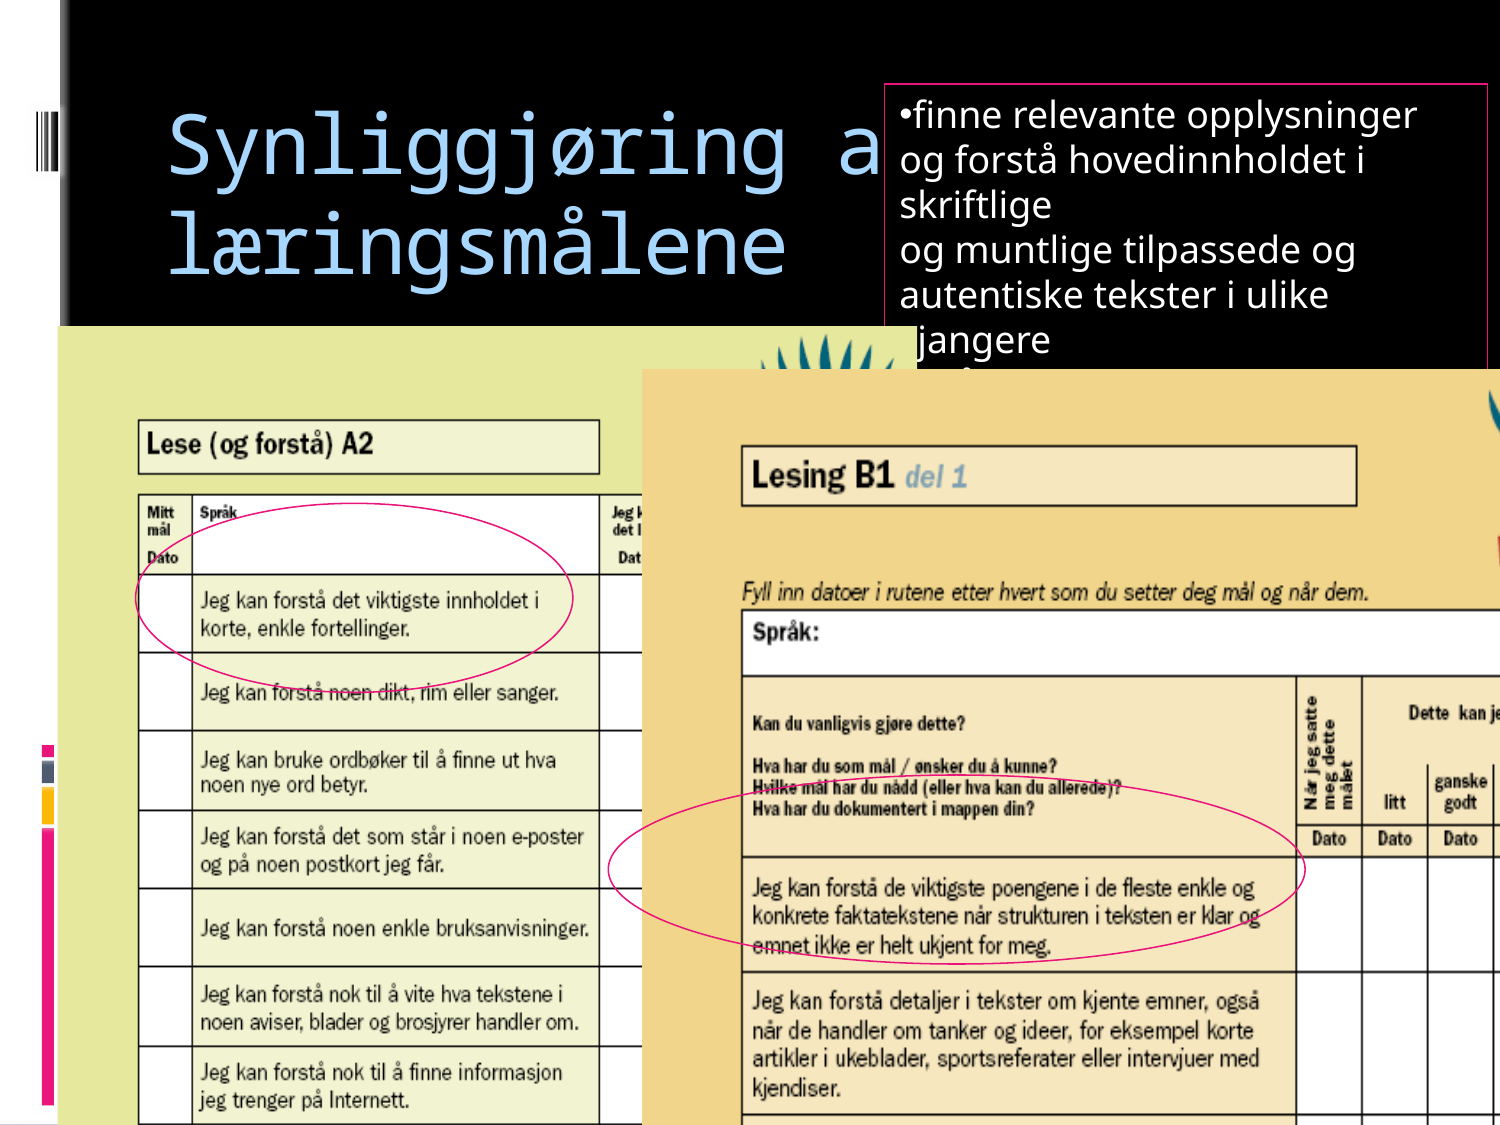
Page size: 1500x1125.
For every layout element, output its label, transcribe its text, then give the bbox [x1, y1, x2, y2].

text_box finne relevante opplysninger og forstå hovedinnholdet i skriftlige og muntlige tilpassede og autentiske tekster i ulike sjangere Nivå 1 [884, 83, 1488, 360]
title Synliggjøring av læringsmålene [150, 83, 884, 234]
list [57, 325, 918, 1125]
picture [641, 369, 1500, 1125]
